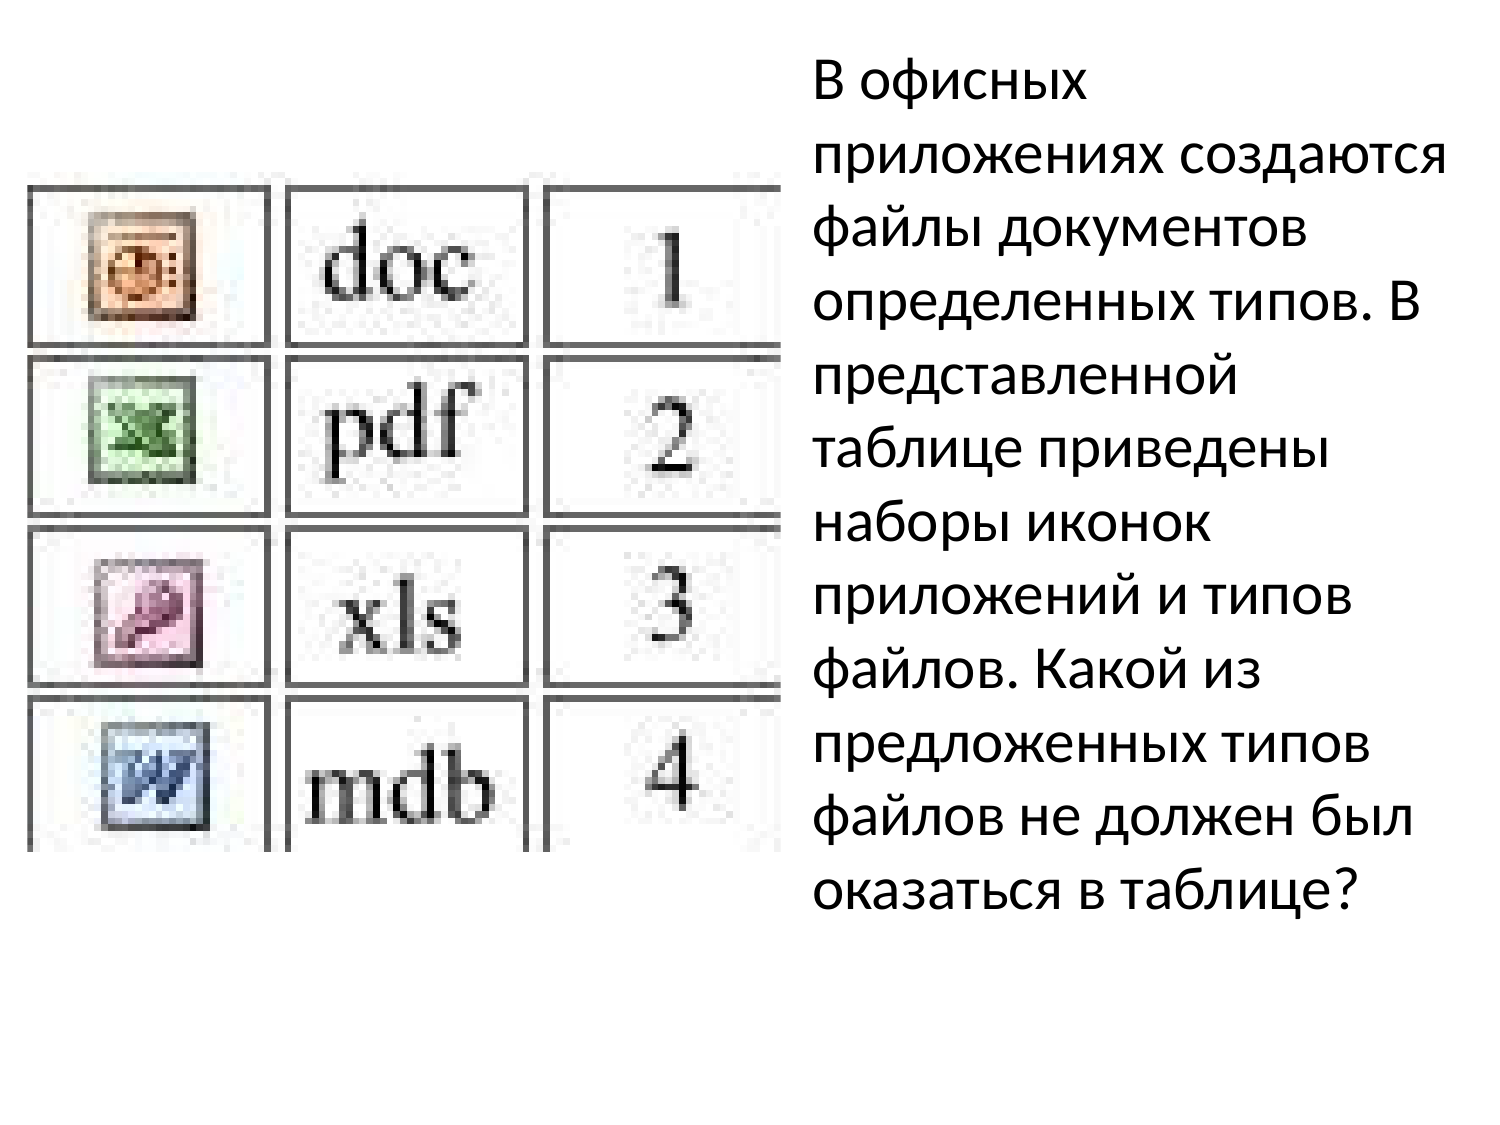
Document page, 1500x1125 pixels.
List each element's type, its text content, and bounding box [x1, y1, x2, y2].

picture [27, 172, 781, 852]
list В офисных приложениях создаются файлы документов определенных типов. В представленной таблице приведены наборы иконок приложений и типов файлов. Какой из предложенных типов файлов не должен был оказаться в таблице? [797, 30, 1471, 1083]
